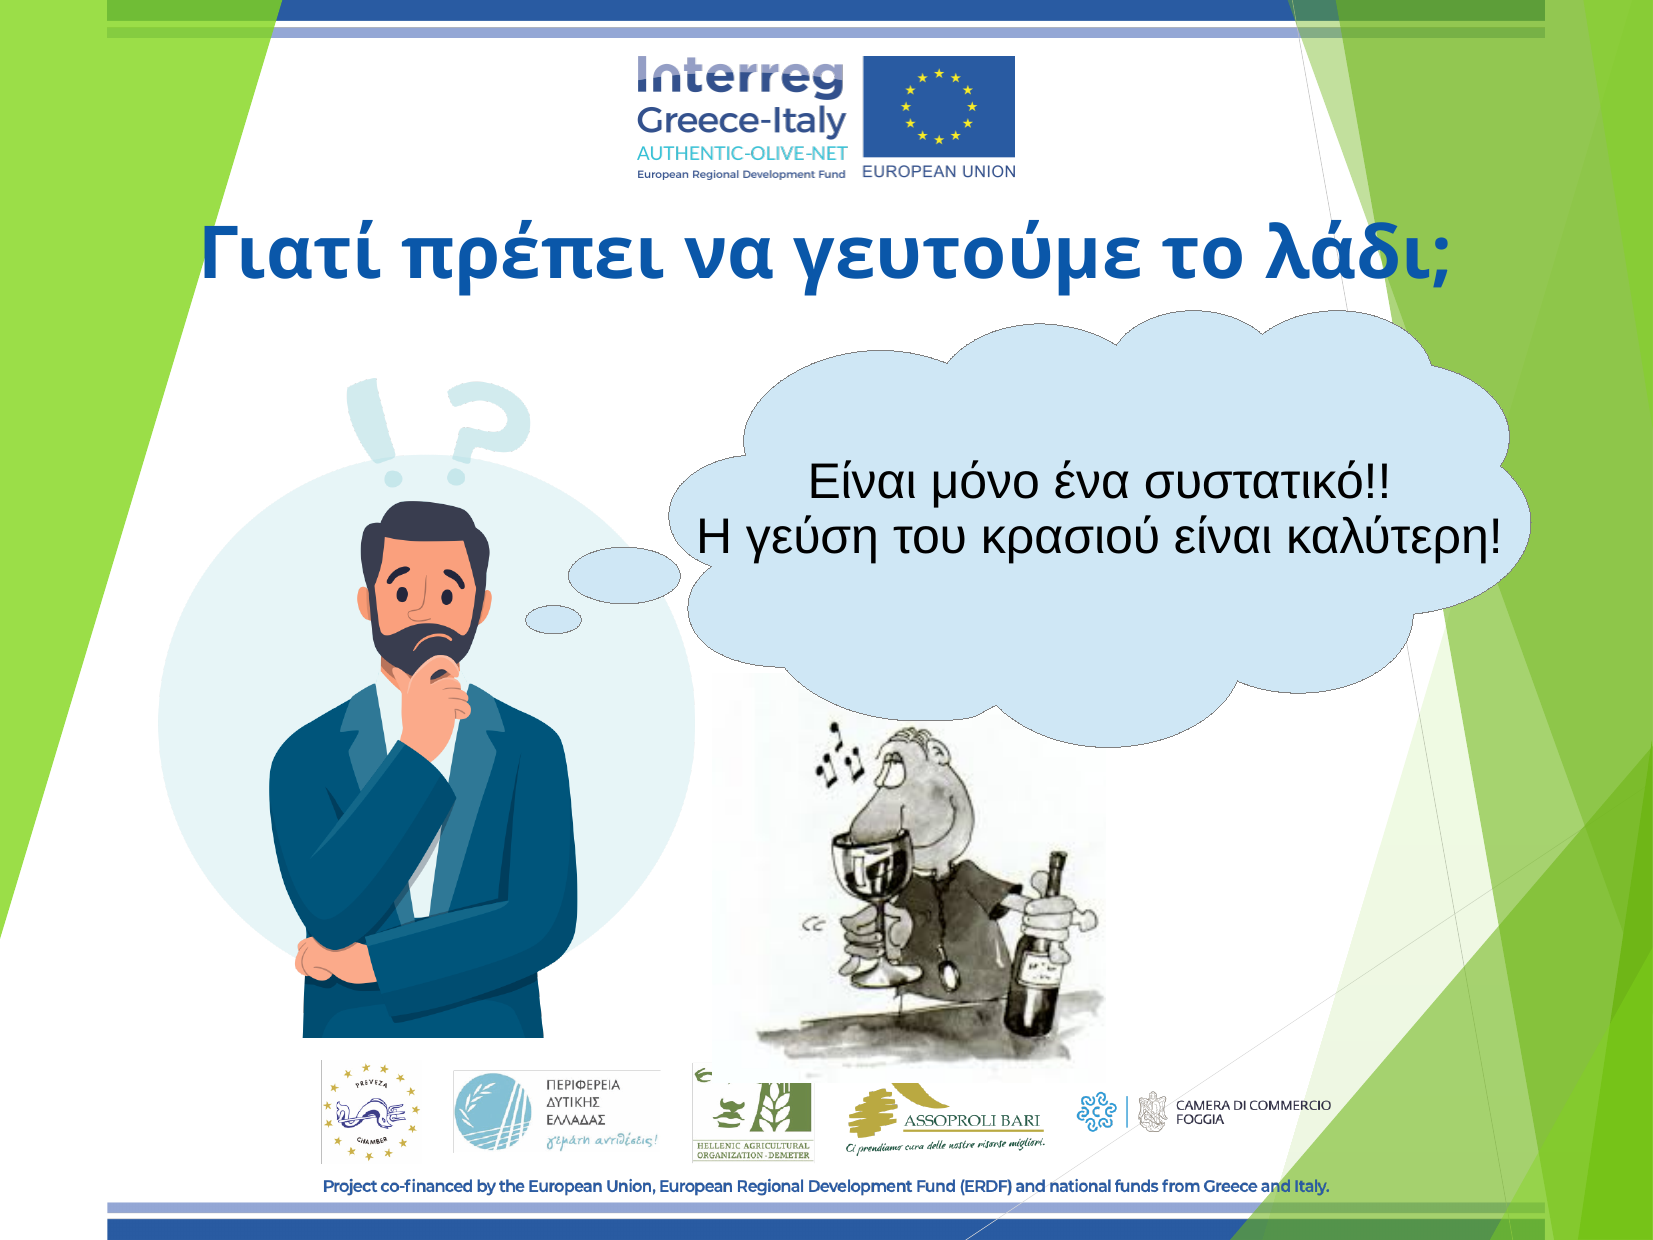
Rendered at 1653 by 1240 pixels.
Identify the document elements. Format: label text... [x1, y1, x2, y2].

text_box [695, 573, 1509, 748]
picture [109, 378, 1336, 1240]
text_box Γιατί πρέπει να γευτούμε το λάδι; [191, 198, 1461, 301]
picture [637, 56, 1015, 180]
text_box [743, 310, 1510, 446]
text_box Είναι μόνο ένα συστατικό!! Η γεύση του κρασιού είναι καλύτερη! [695, 446, 1511, 573]
picture [272, 0, 1298, 38]
text_box [1511, 475, 1532, 571]
